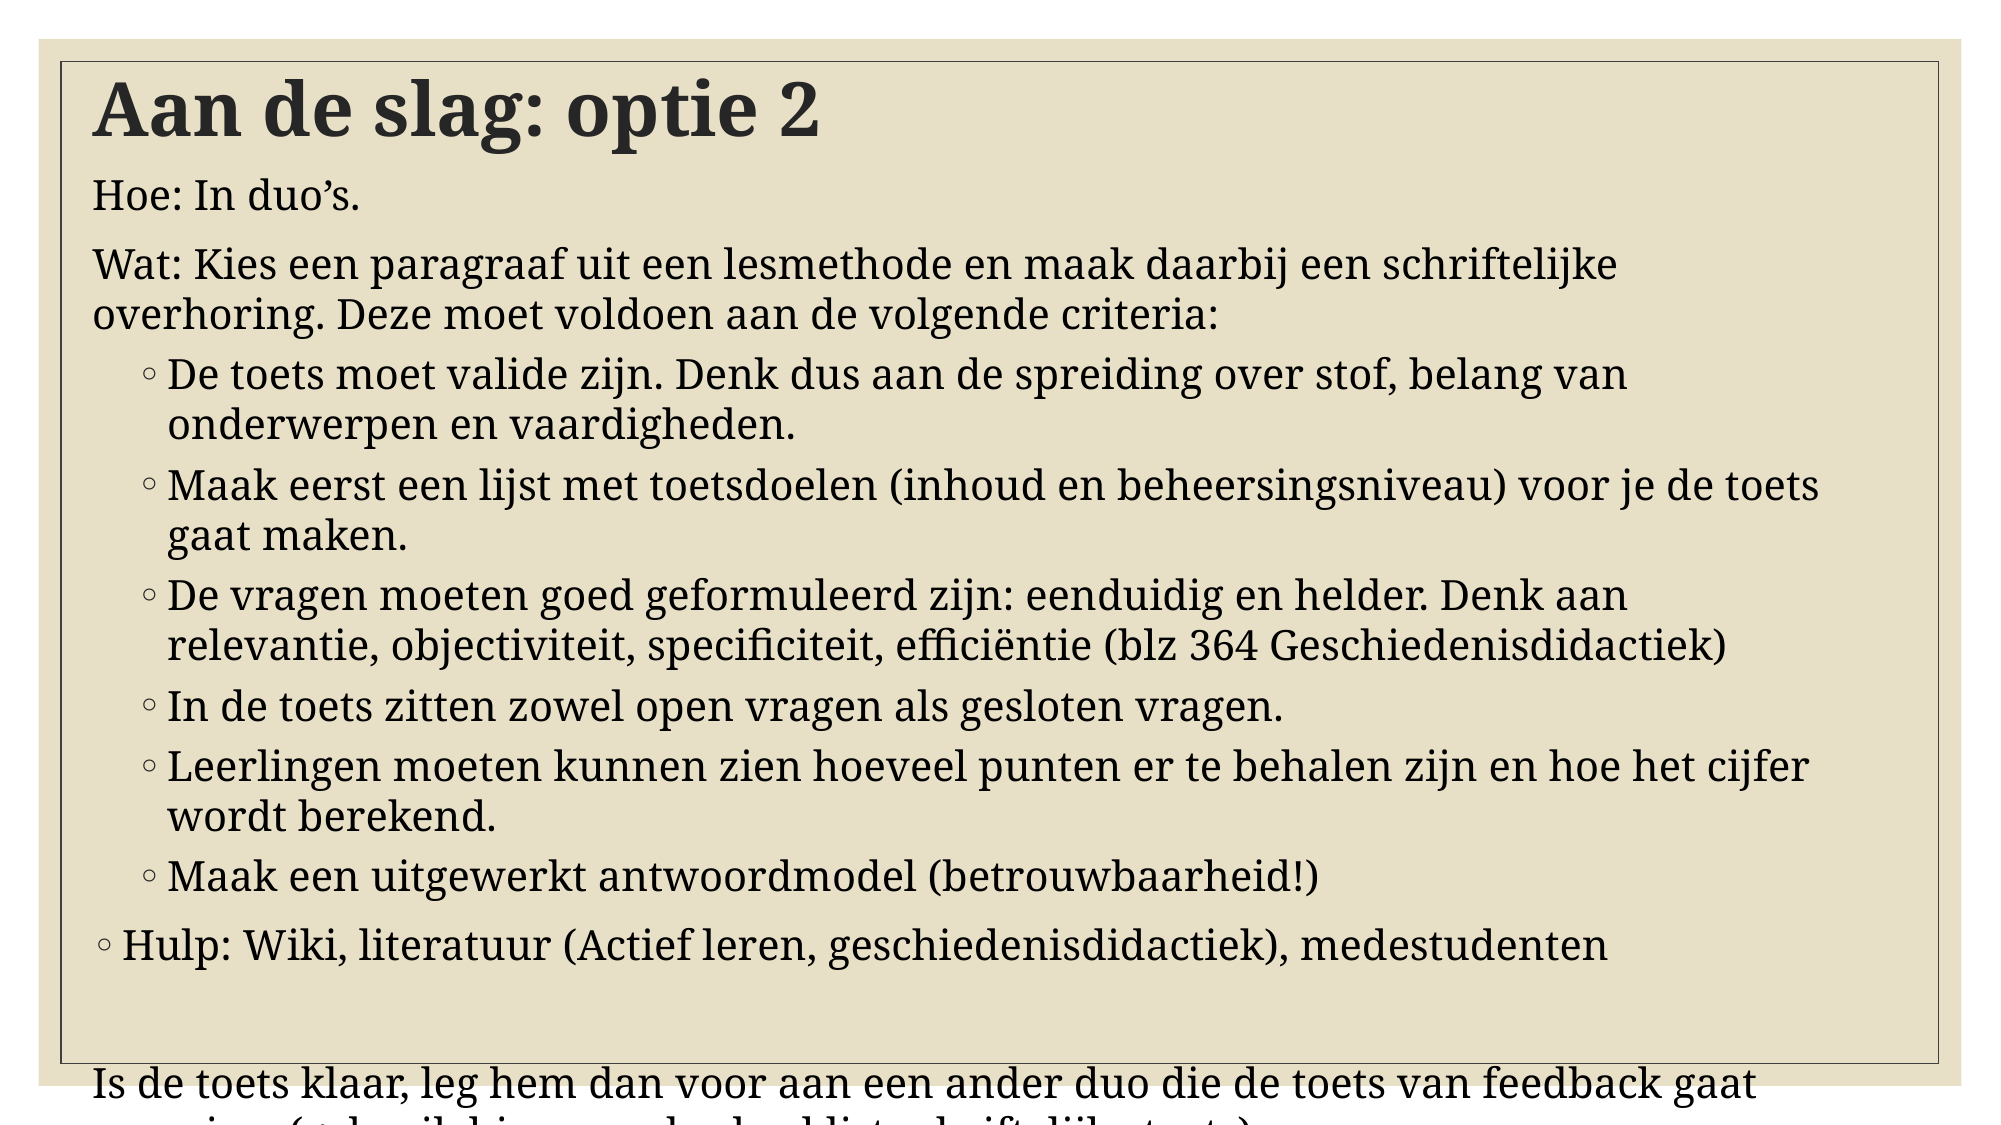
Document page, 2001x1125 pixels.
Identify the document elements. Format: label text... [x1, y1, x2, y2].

list Hoe: In duo’s. Wat: Kies een paragraaf uit een lesmethode en maak daarbij een schriftelijke overhoring. Deze moet voldoen aan de volgende criteria: De toets moet valide zijn. Denk dus aan de spreiding over stof, belang van onderwerpen en vaardigheden. Maak eerst een lijst met toetsdoelen (inhoud en beheersingsniveau) voor je de toets gaat maken. De vragen moeten goed geformuleerd zijn: eenduidig en helder. Denk aan relevantie, objectiviteit, specificiteit, efficiëntie (blz 364 Geschiedenisdidactiek) In de toets zitten zowel open vragen als gesloten vragen. Leerlingen moeten kunnen zien hoeveel punten er te behalen zijn en hoe het cijfer wordt berekend. Maak een uitgewerkt antwoordmodel (betrouwbaarheid!) Hulp: Wiki, literatuur (Actief leren, geschiedenisdidactiek), medestudenten Is de toets klaar, leg hem dan voor aan een ander duo die de toets van feedback gaat voorzien. (gebruik hiervoor de checklist schriftelijke toets) [77, 161, 1865, 919]
title Aan de slag: optie 2 [77, 0, 1728, 161]
